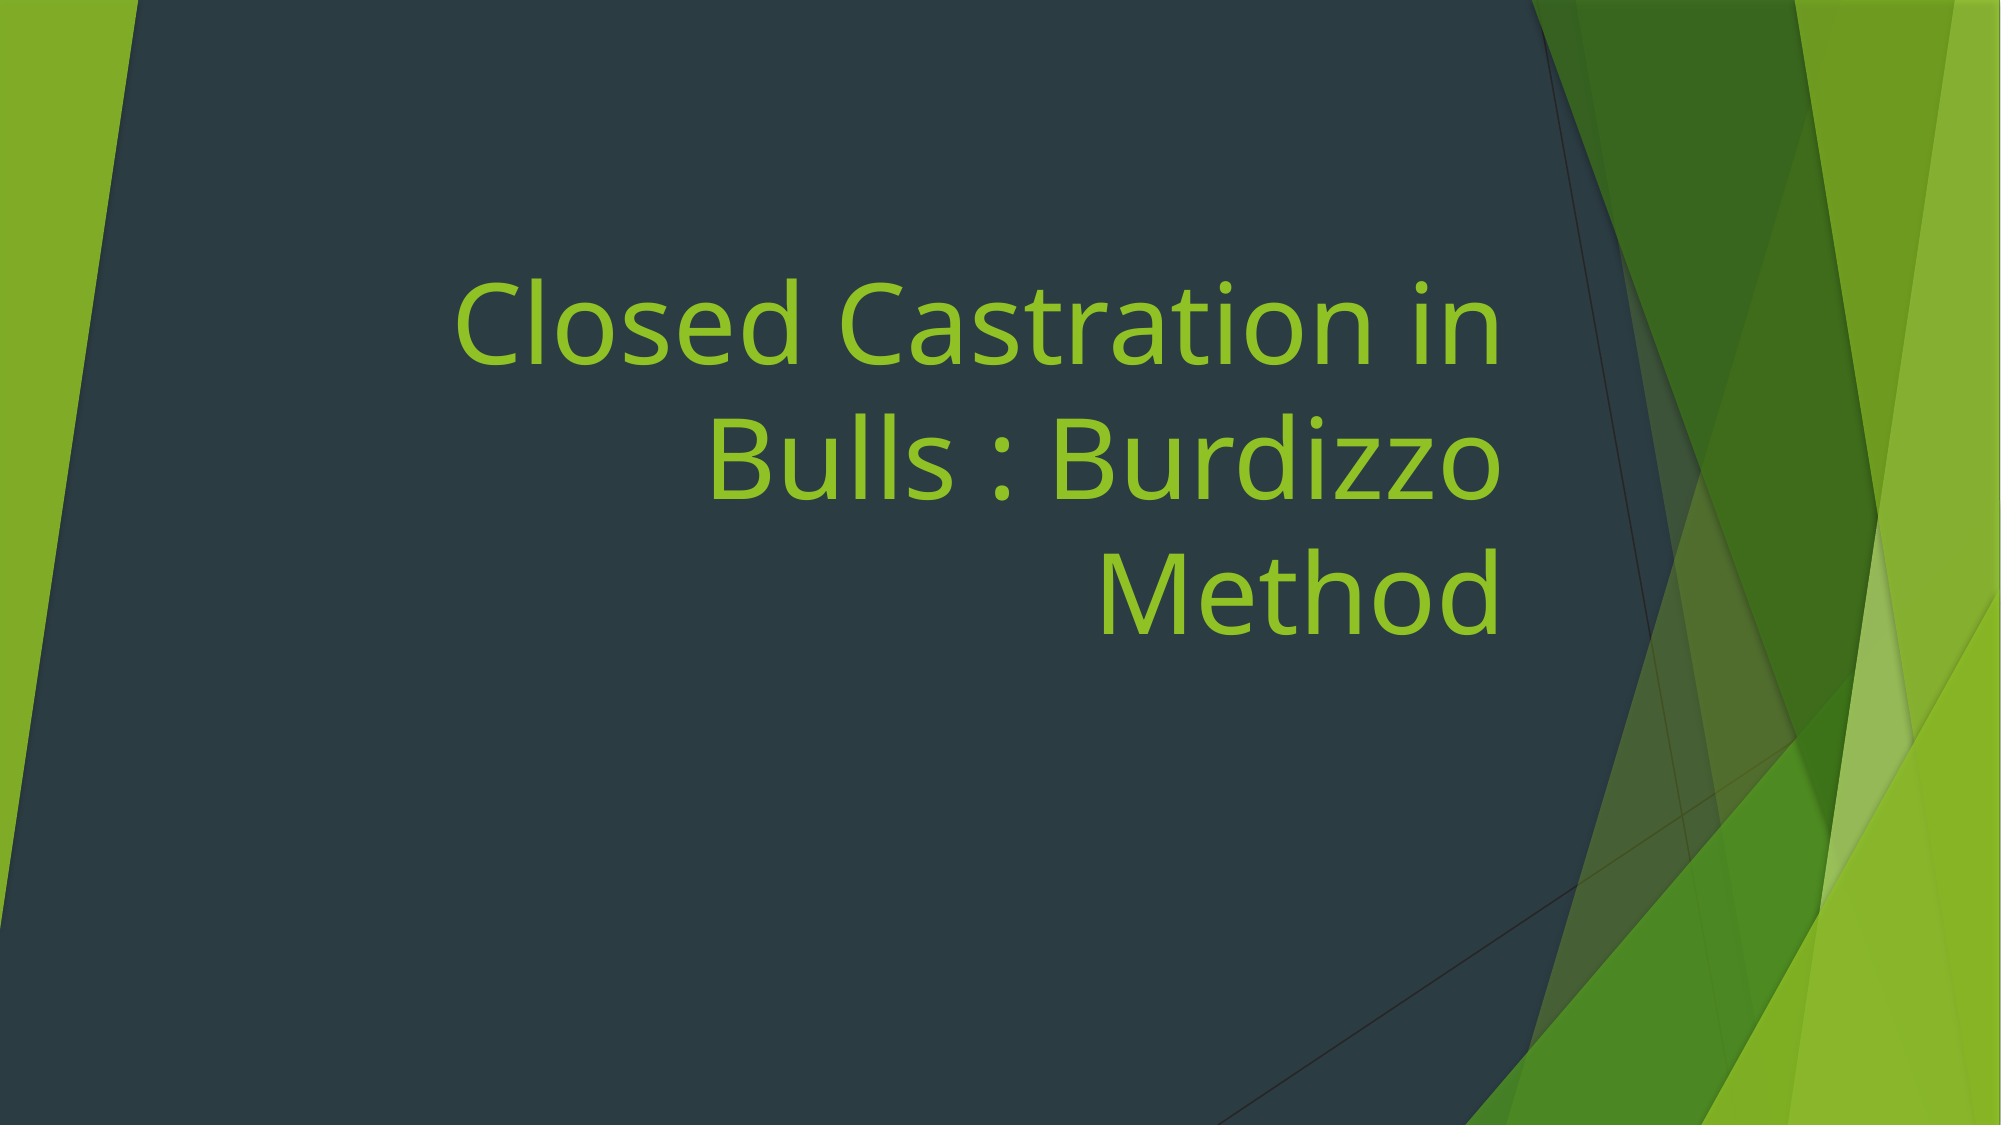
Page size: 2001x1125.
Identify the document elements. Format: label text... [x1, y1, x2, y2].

title Closed Castration in Bulls : Burdizzo Method [247, 394, 1522, 665]
